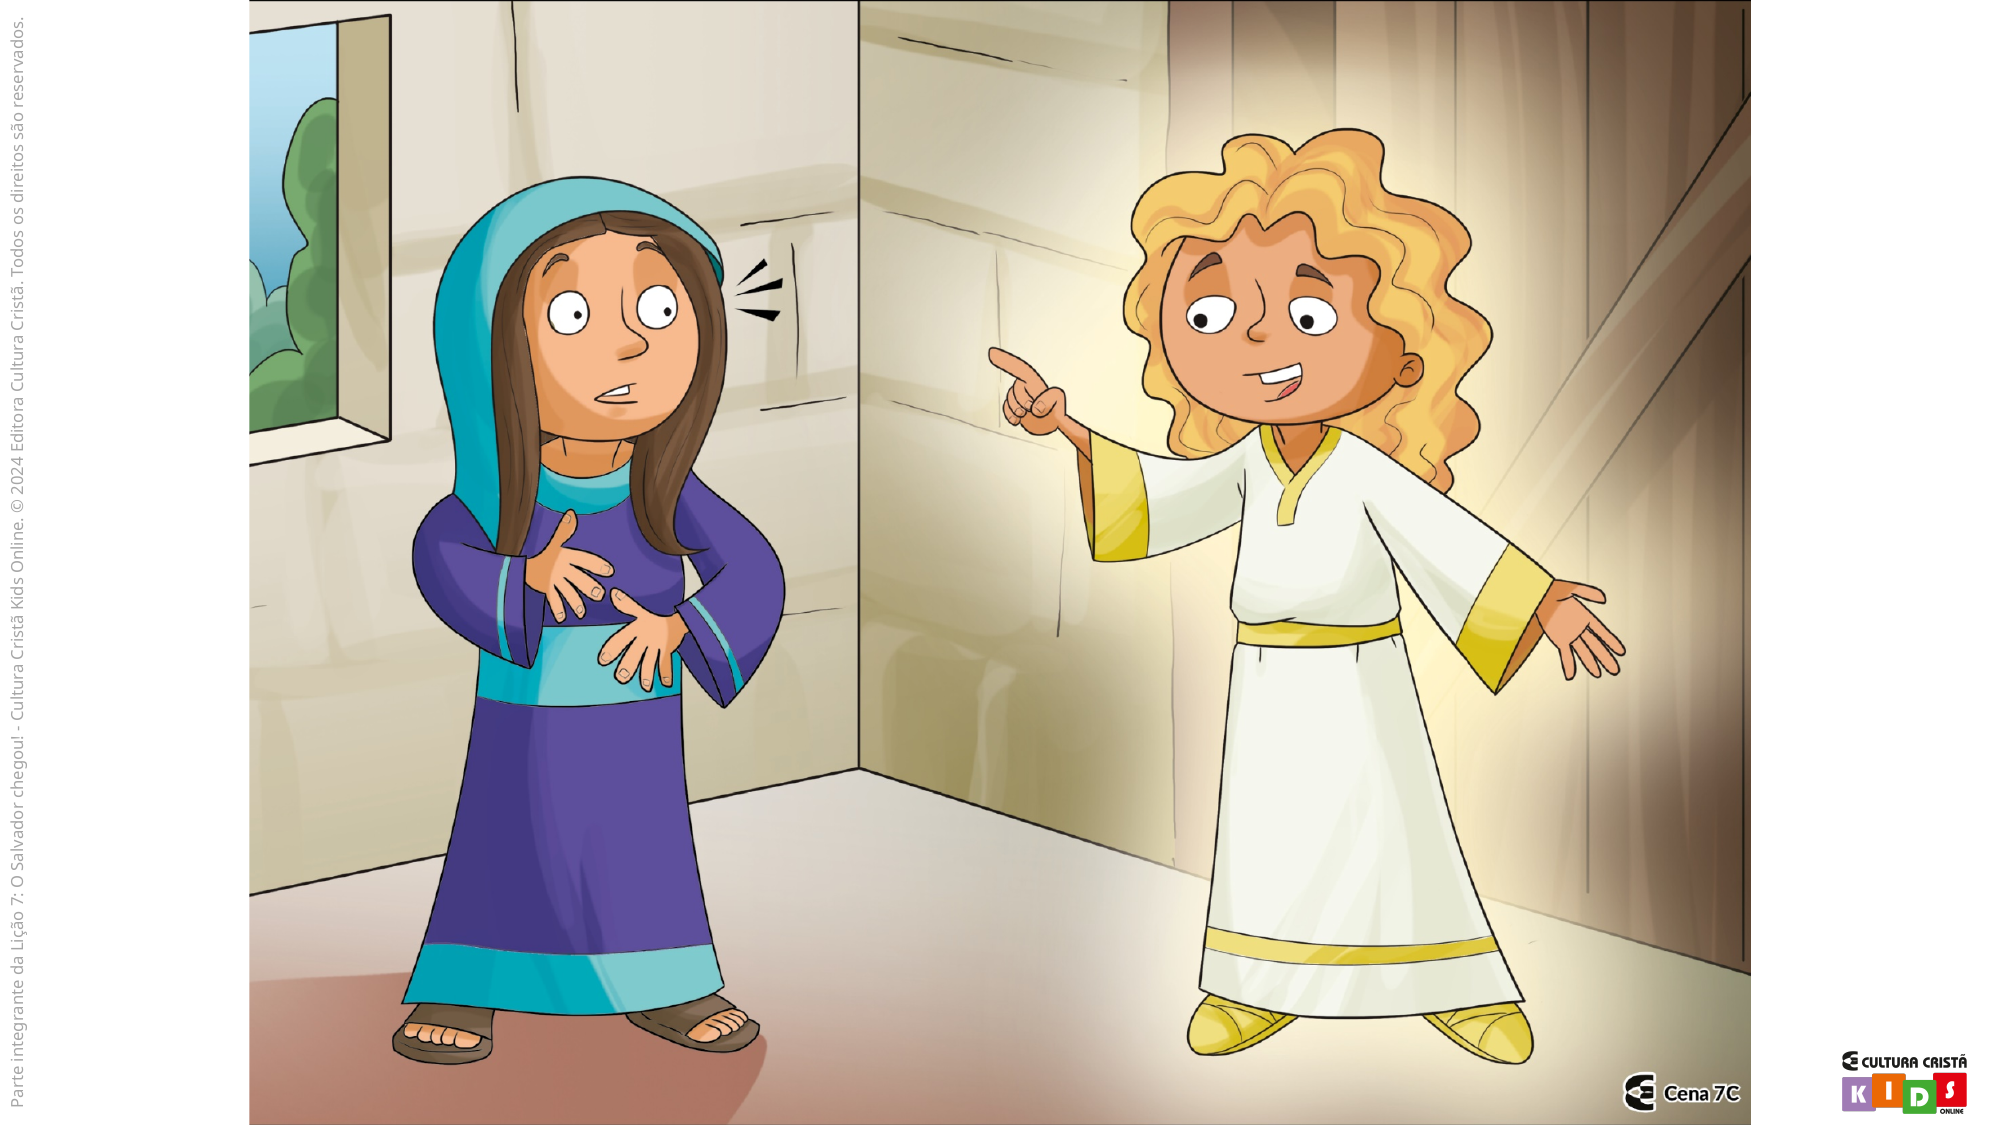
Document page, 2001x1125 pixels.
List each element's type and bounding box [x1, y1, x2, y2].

text_box [0, 0, 1967, 1125]
